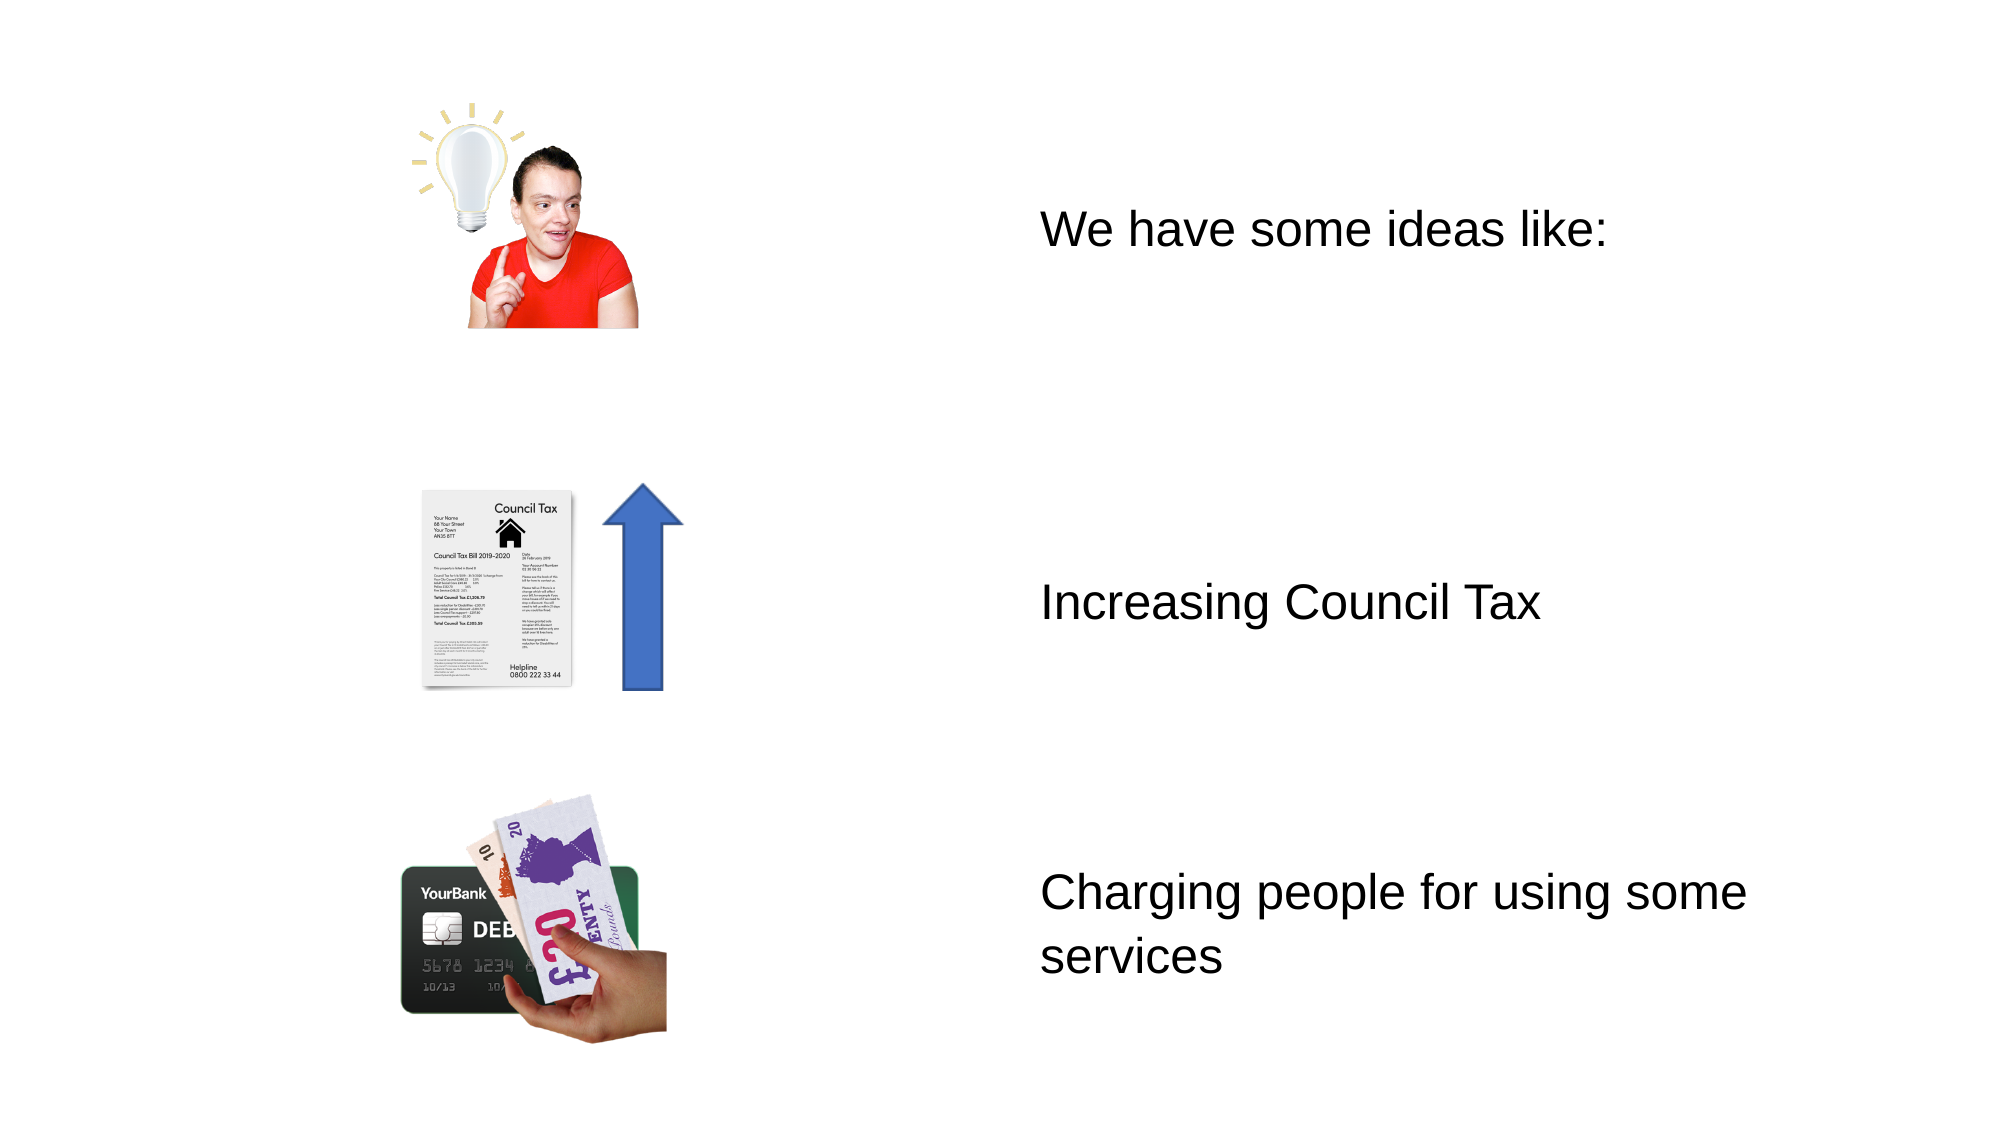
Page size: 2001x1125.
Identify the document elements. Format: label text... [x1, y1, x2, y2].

picture [411, 102, 639, 330]
text_box We have some ideas like: [1025, 185, 1876, 265]
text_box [396, 482, 685, 691]
text_box Charging people for using some services [1025, 847, 1876, 991]
text_box Increasing Council Tax [1025, 558, 1876, 637]
picture [396, 781, 671, 1056]
